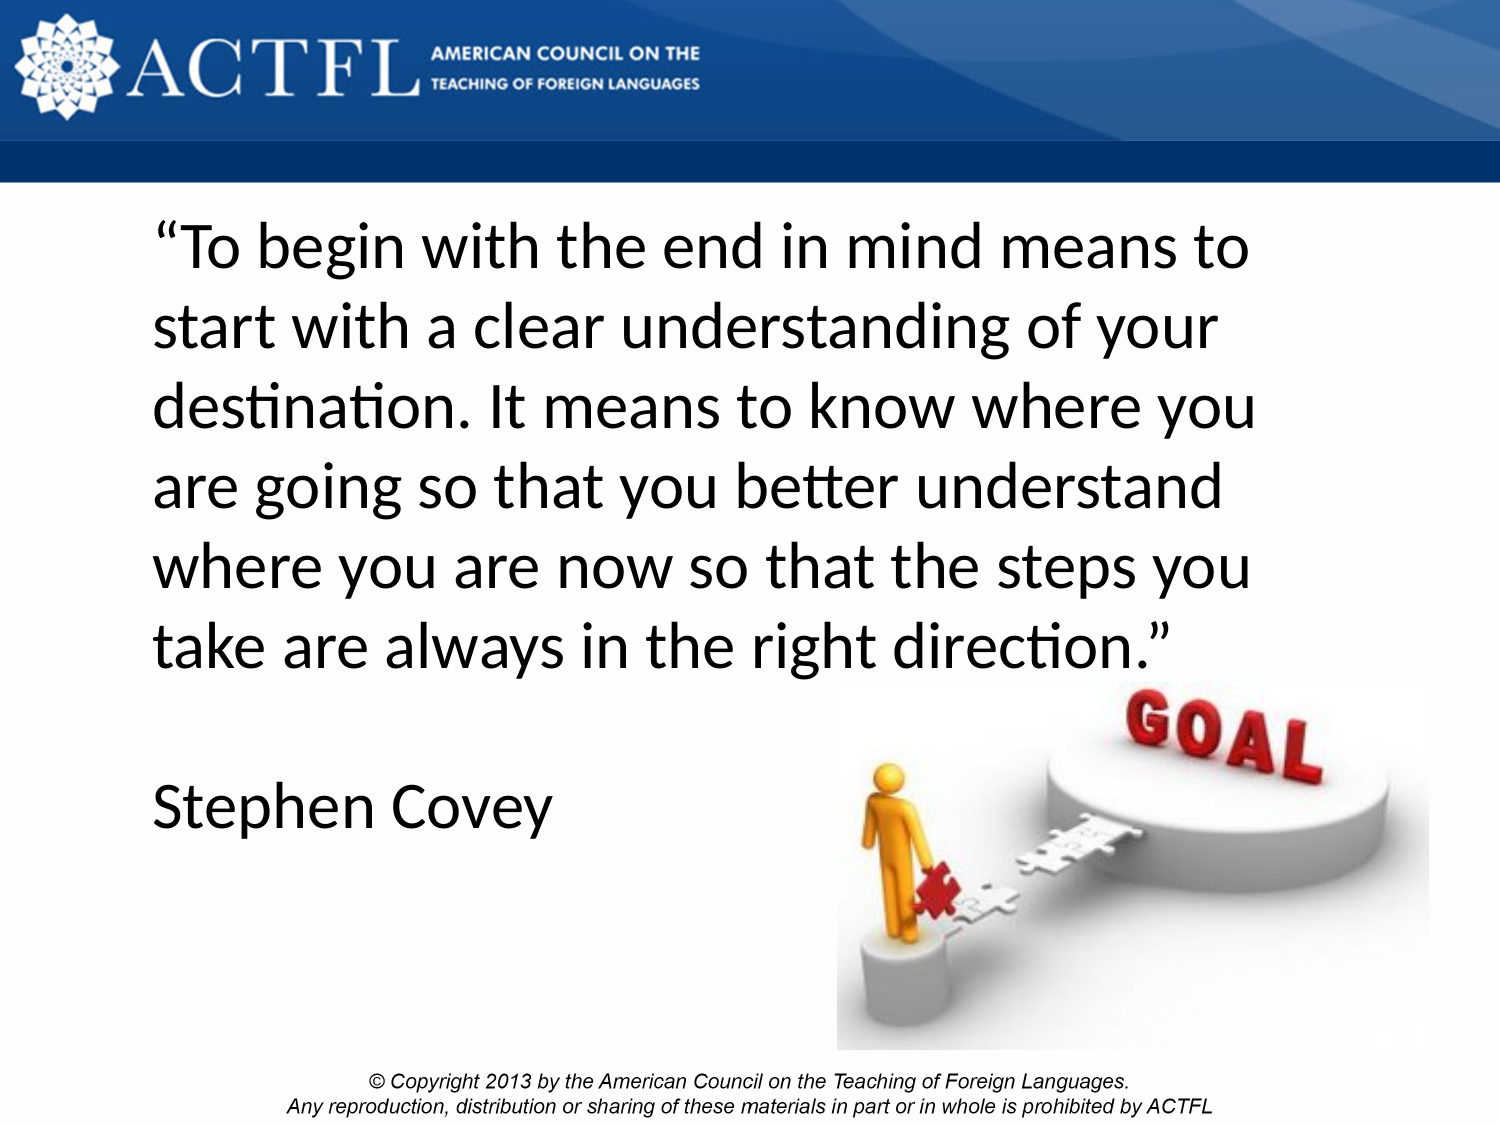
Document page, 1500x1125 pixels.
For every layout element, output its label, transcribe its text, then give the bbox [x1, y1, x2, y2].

text_box “To begin with the end in mind means to start with a clear understanding of your destination. It means to know where you are going so that you better understand where you are now so that the steps you take are always in the right direction.” Stephen Covey [137, 195, 1363, 850]
picture [0, 0, 1500, 1125]
